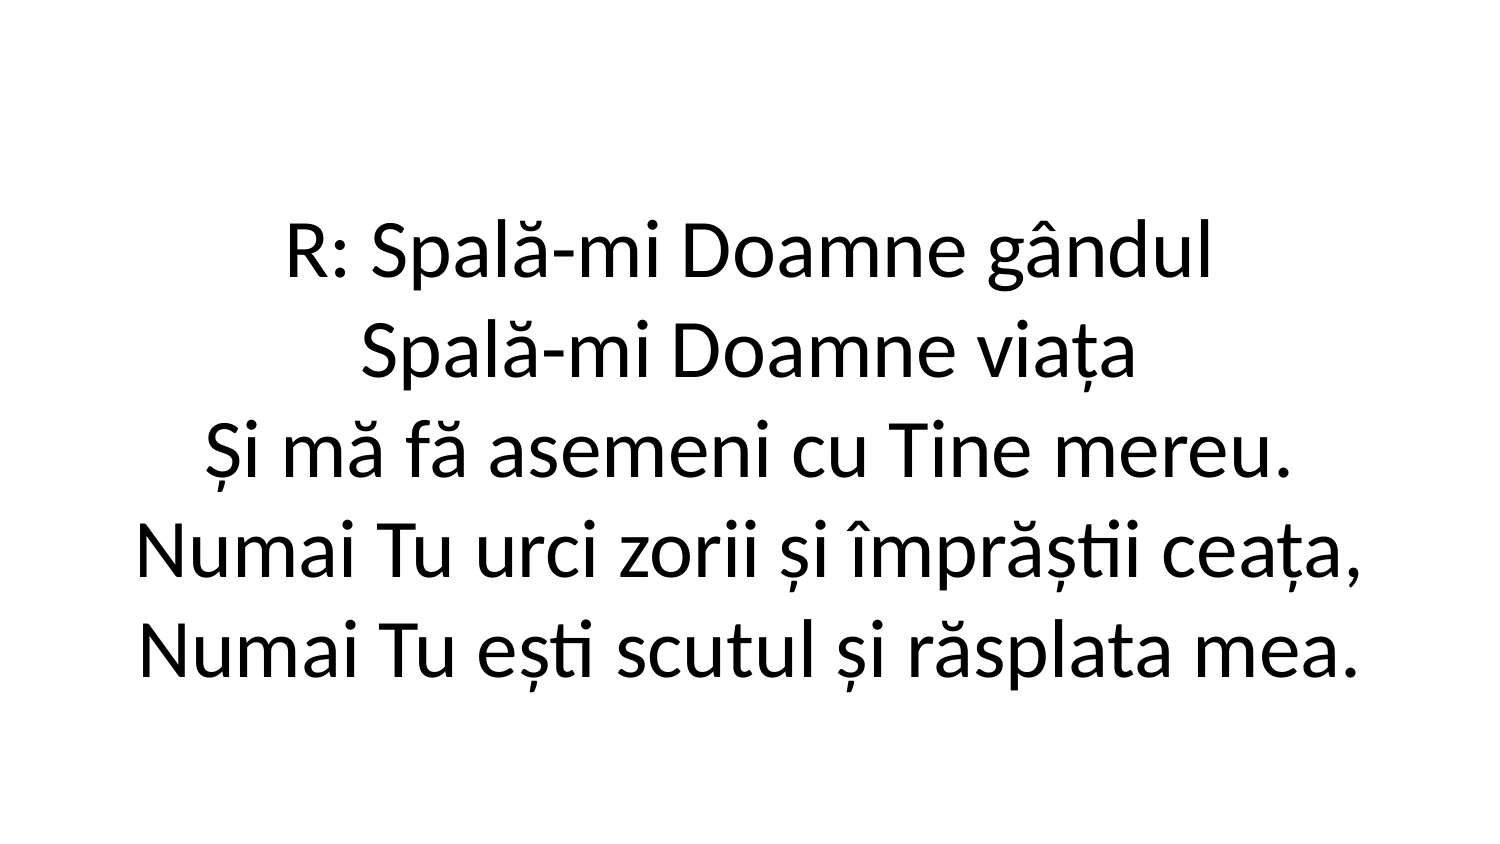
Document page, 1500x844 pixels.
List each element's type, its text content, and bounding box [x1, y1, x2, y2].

text_box R: Spală-mi Doamne gândul Spală-mi Doamne viața Și mă fă asemeni cu Tine mereu. Numai Tu urci zorii și împrăștii ceața, Numai Tu ești scutul și răsplata mea. [119, 142, 1381, 702]
